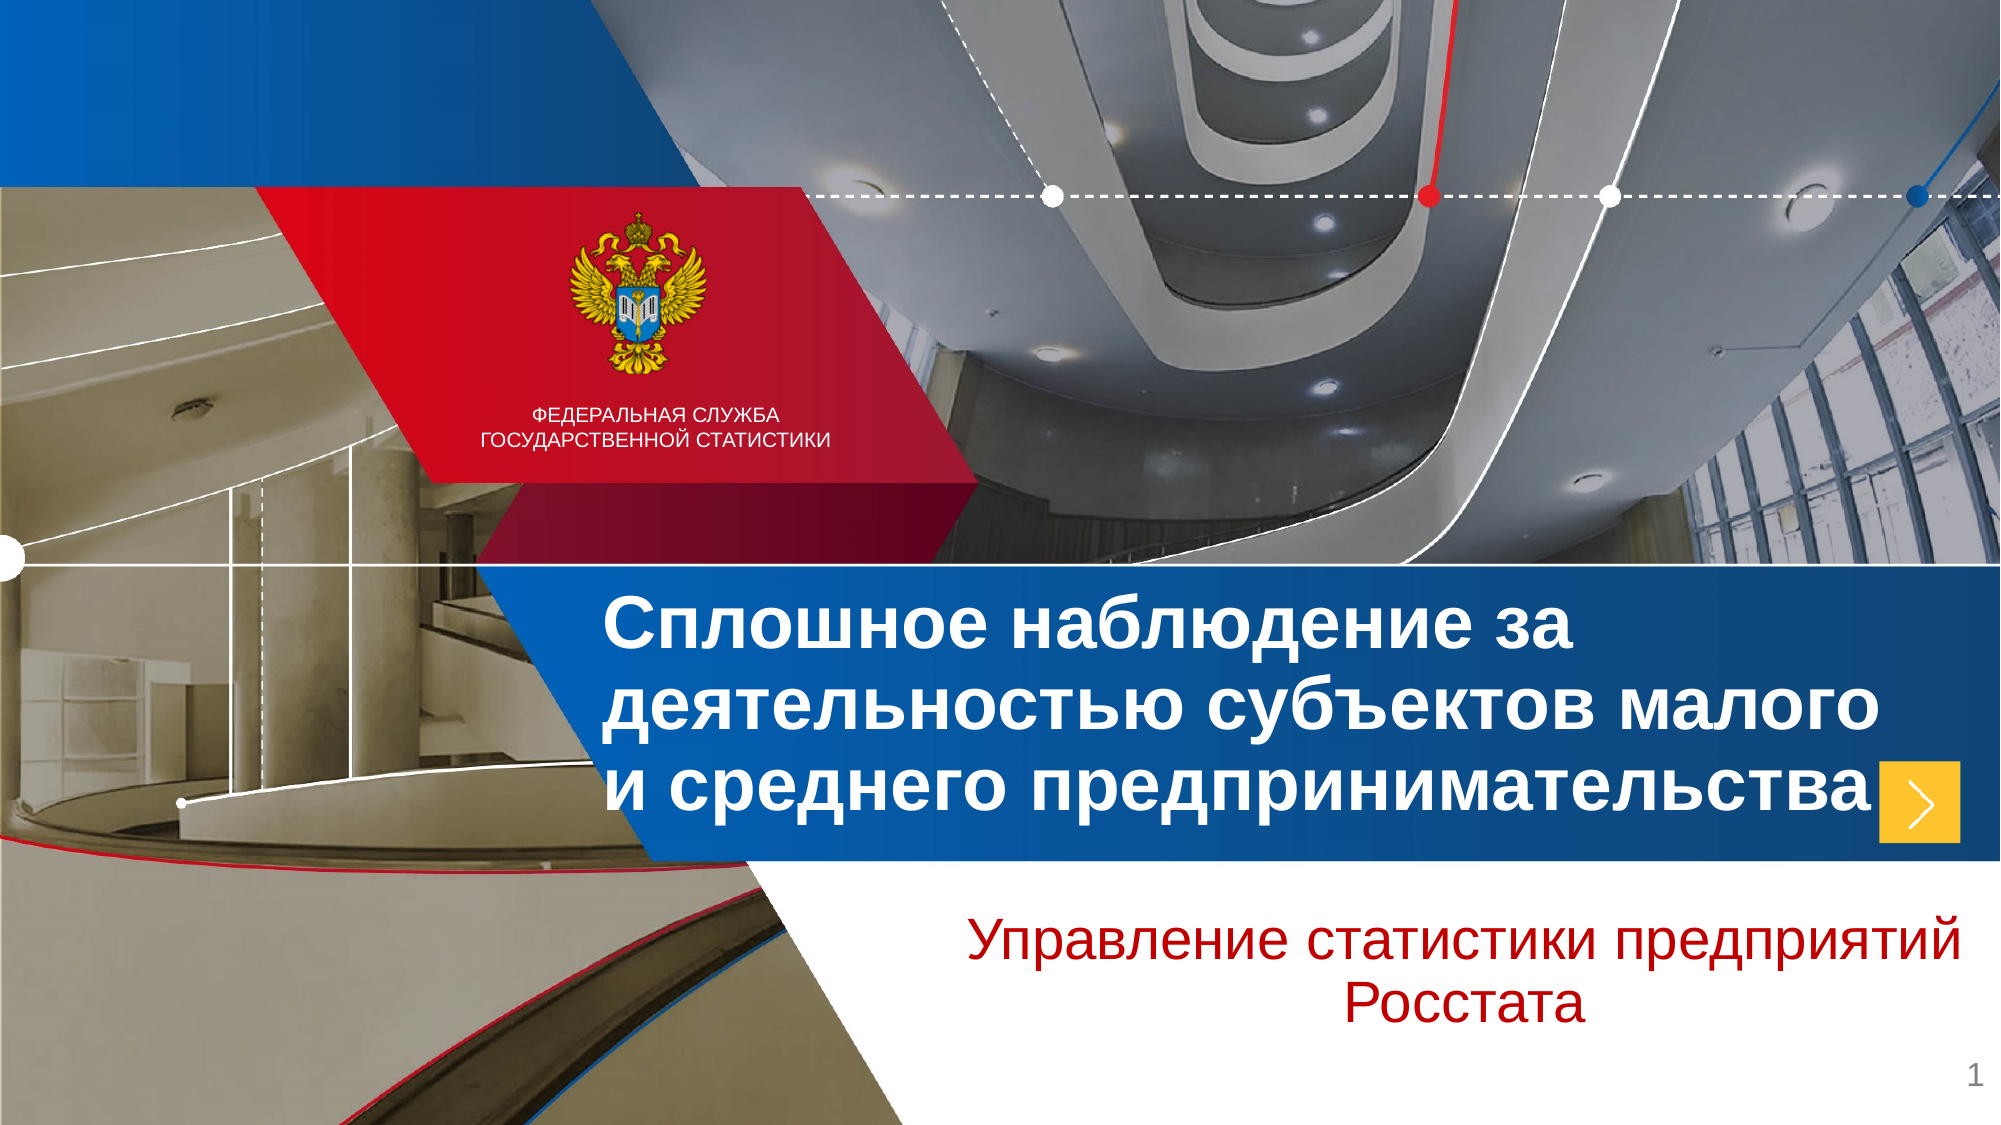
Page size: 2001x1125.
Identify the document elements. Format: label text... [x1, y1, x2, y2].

list Управление статистики предприятий Росстата [949, 906, 1980, 1037]
list Сплошное наблюдение за деятельностью субъектов малого и среднего предпринимательства [587, 576, 1995, 837]
slide_number 1 [1550, 1042, 2000, 1103]
picture [0, 0, 2000, 1125]
